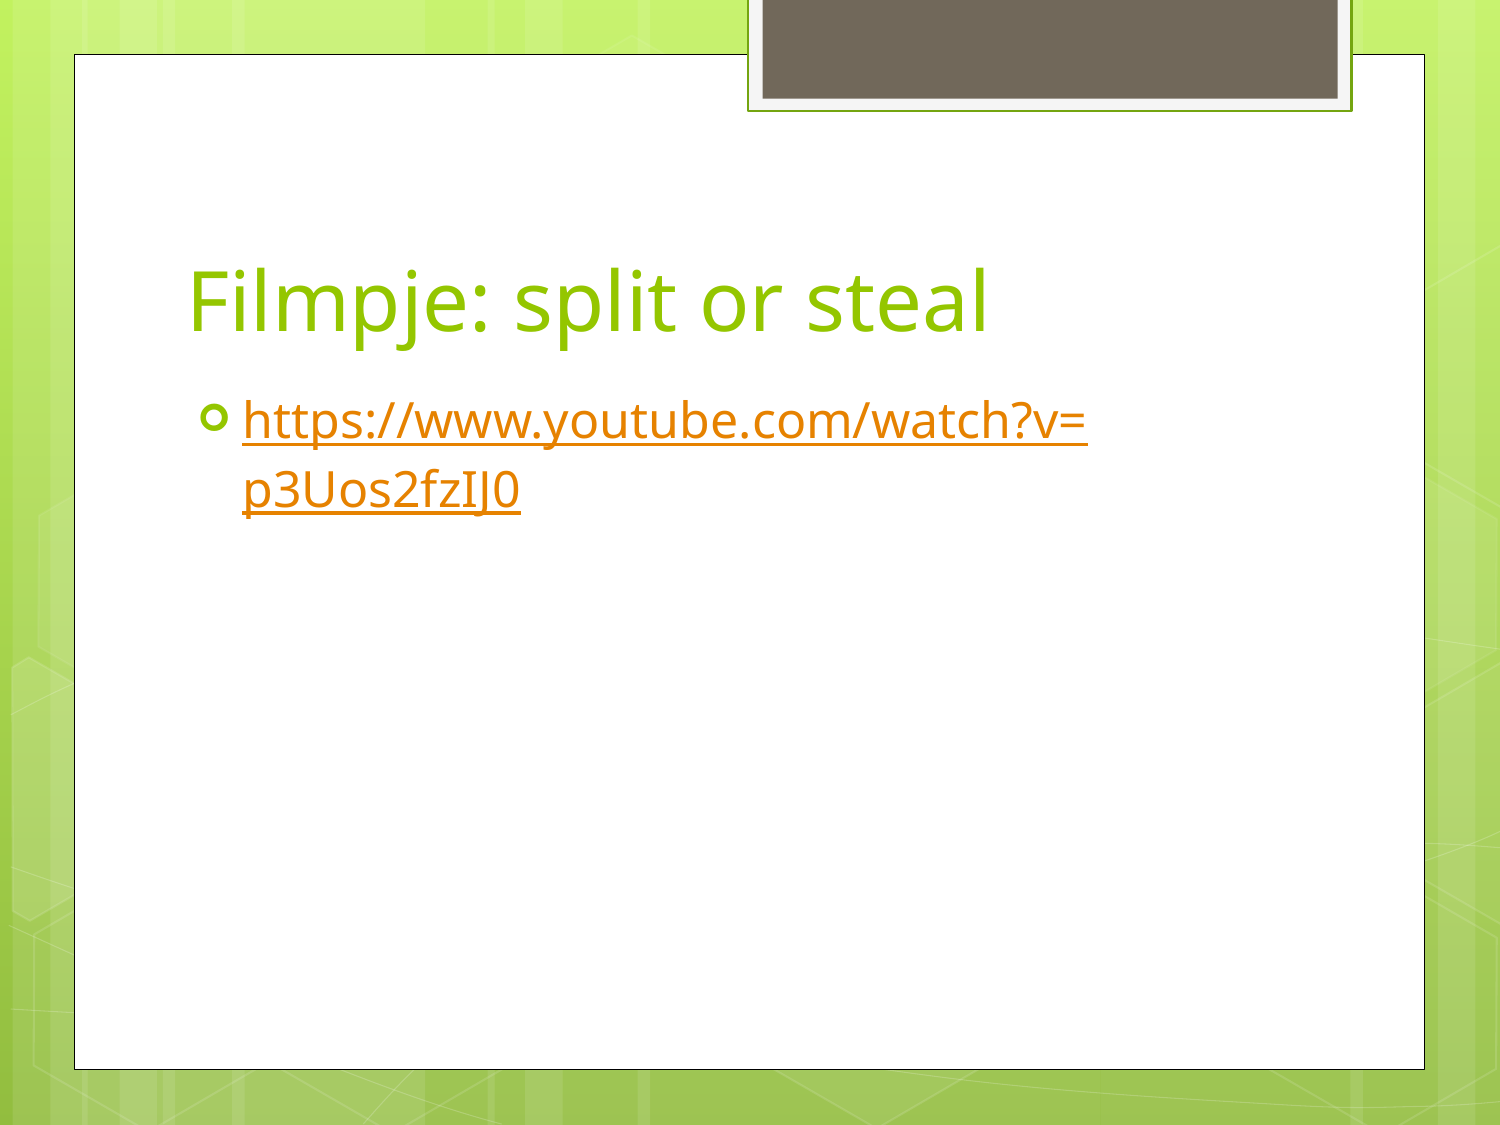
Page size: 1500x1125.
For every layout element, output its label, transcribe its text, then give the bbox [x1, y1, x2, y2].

title Filmpje: split or steal [171, 168, 1324, 357]
list https://www.youtube.com/watch?v=p3Uos2fzIJ0 [171, 381, 1283, 957]
